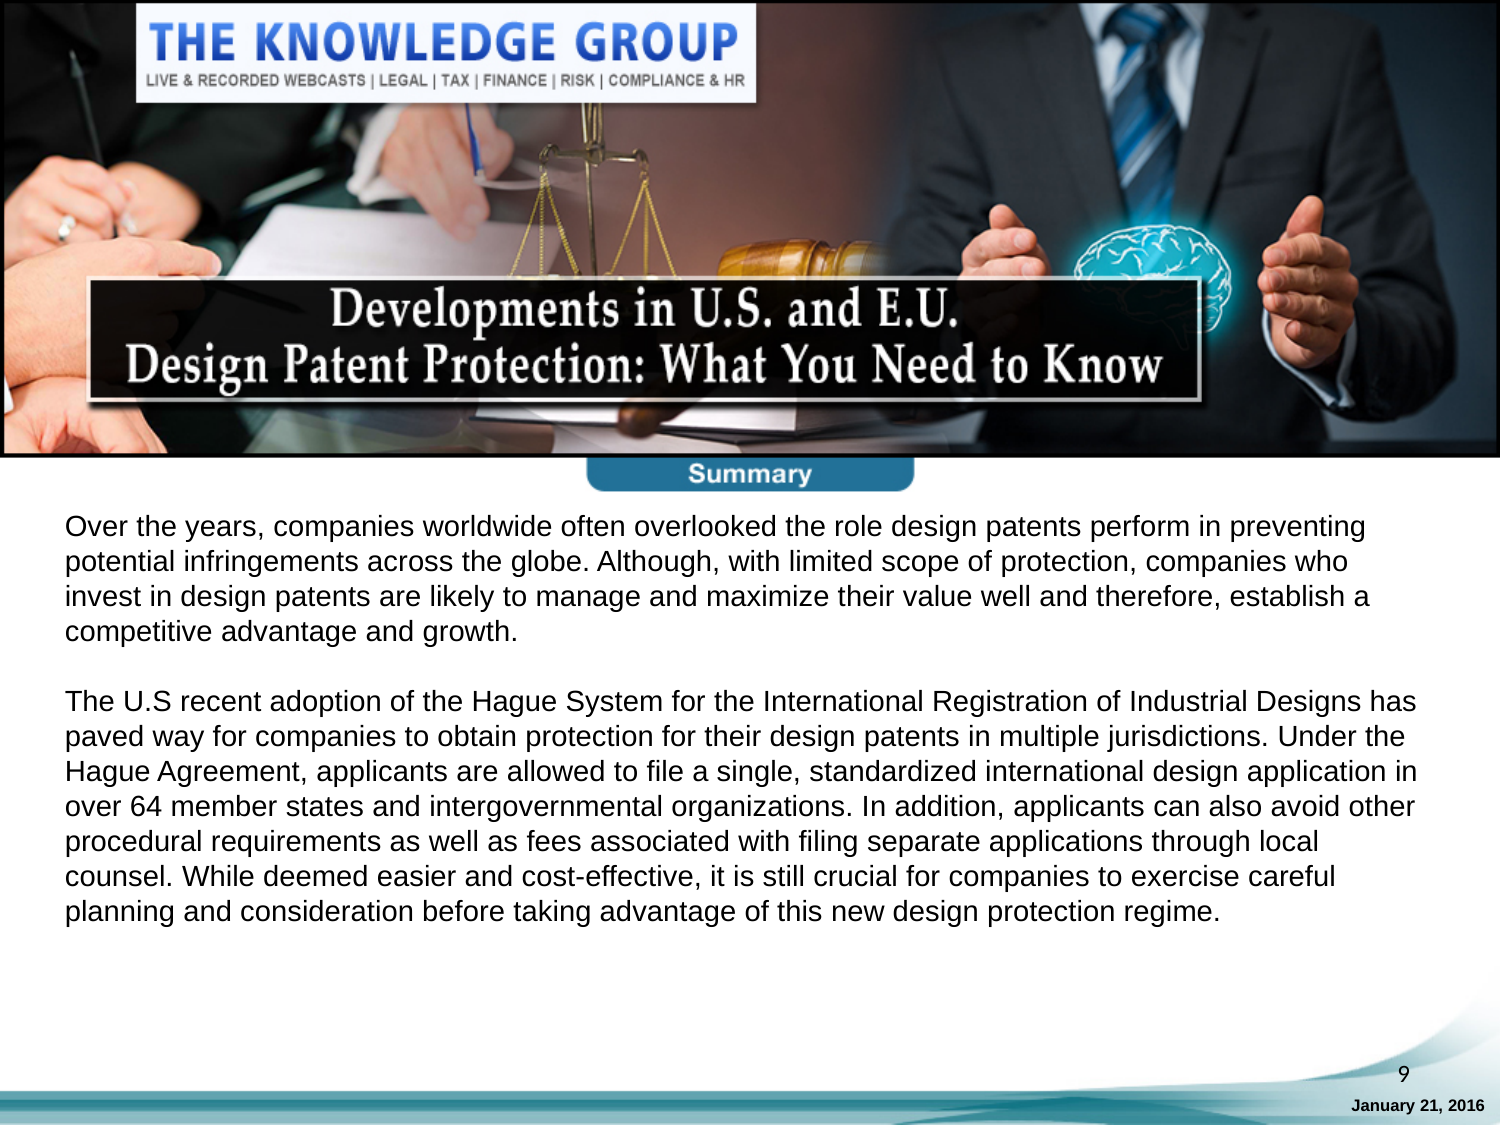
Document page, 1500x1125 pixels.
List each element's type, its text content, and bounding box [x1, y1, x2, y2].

slide_number 9 [1074, 1042, 1425, 1103]
text_box January 21, 2016 [1100, 1087, 1500, 1123]
text_box Over the years, companies worldwide often overlooked the role design patents perform in preventing potential infringements across the globe. Although, with limited scope of protection, companies who invest in design patents are likely to manage and maximize their value well and therefore, establish a competitive advantage and growth. The U.S recent adoption of the Hague System for the International Registration of Industrial Designs has paved way for companies to obtain protection for their design patents in multiple jurisdictions. Under the Hague Agreement, applicants are allowed to file a single, standardized international design application in over 64 member states and intergovernmental organizations. In addition, applicants can also avoid other procedural requirements as well as fees associated with filing separate applications through local counsel. While deemed easier and cost-effective, it is still crucial for companies to exercise careful planning and consideration before taking advantage of this new design protection regime. [50, 499, 1450, 970]
picture [0, 0, 1500, 1125]
